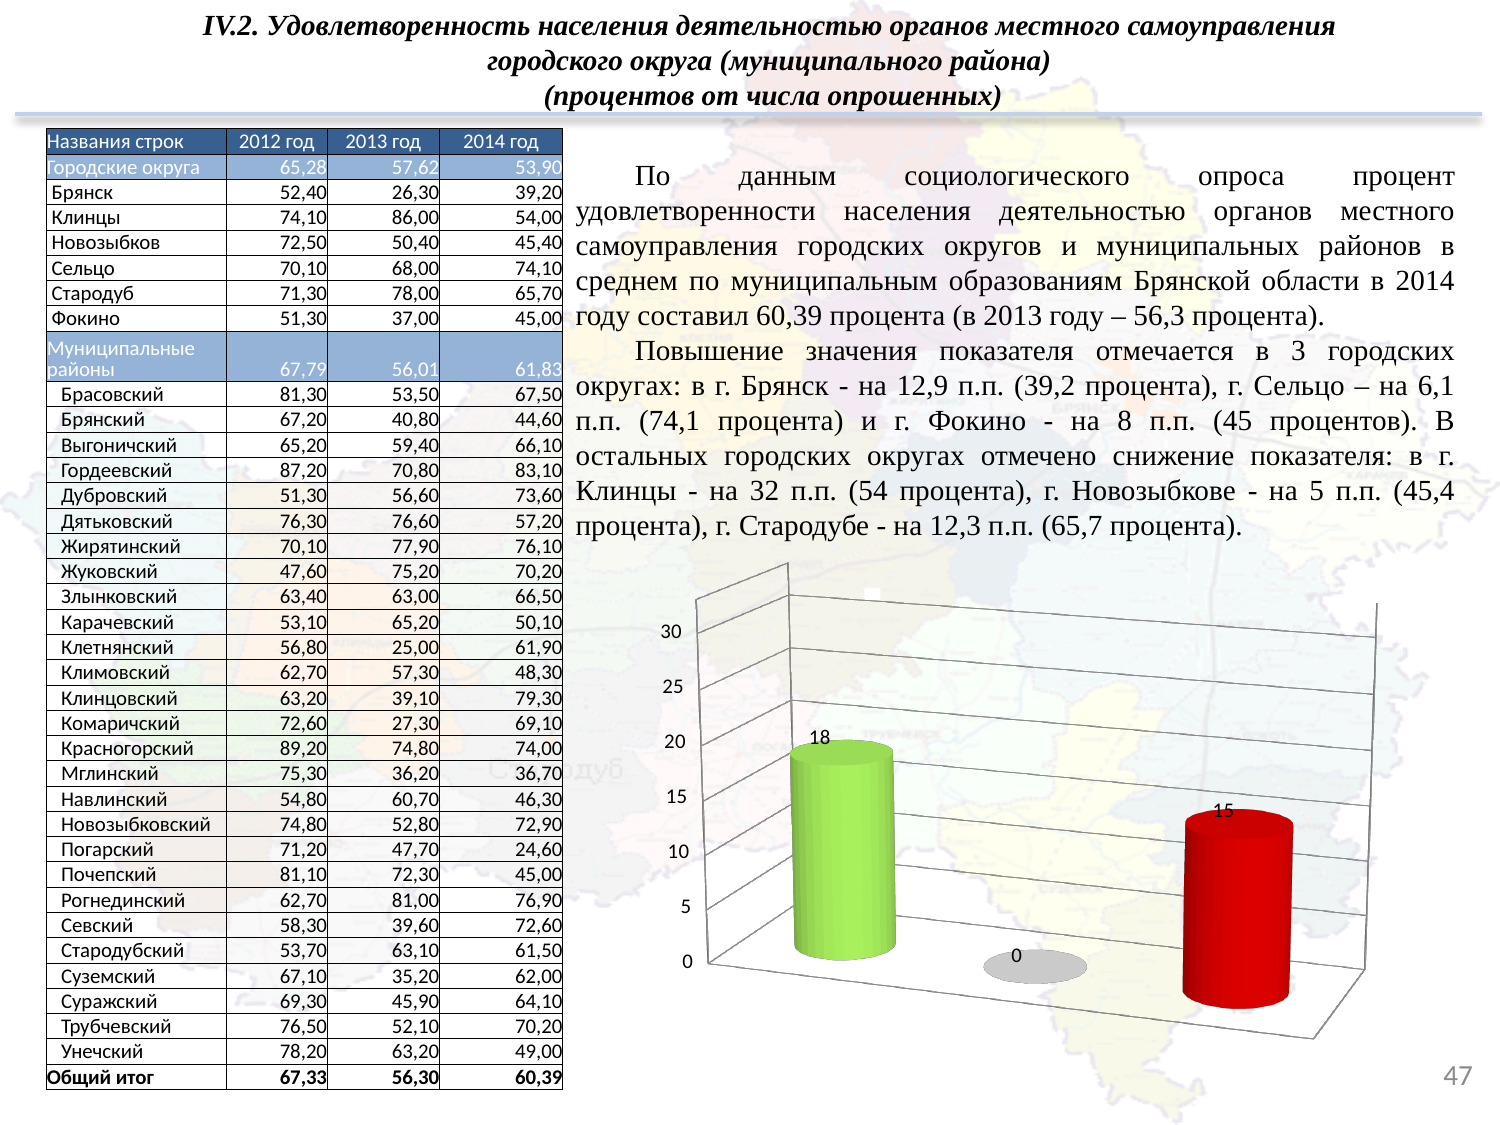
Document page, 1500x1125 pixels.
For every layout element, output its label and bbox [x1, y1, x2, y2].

table_cell [47, 1065, 226, 1089]
table_cell [47, 1039, 226, 1064]
table_cell [47, 812, 226, 836]
table_cell [227, 332, 327, 381]
table_cell [47, 1014, 226, 1038]
table_cell [328, 407, 439, 432]
table_cell [328, 964, 439, 988]
table_cell [440, 256, 562, 280]
table_cell [328, 458, 439, 482]
table_header [47, 129, 226, 154]
table_cell [328, 382, 439, 406]
table_cell [47, 155, 226, 179]
table_cell [328, 332, 439, 381]
text_box [1399, 1034, 1488, 1113]
table_cell [227, 736, 327, 760]
table_cell [328, 989, 439, 1013]
table_cell [47, 382, 226, 406]
table_cell [440, 306, 562, 331]
table_cell [440, 938, 562, 963]
table_cell [440, 812, 562, 836]
table_cell [47, 610, 226, 634]
table_cell [47, 433, 226, 457]
table_cell [440, 231, 562, 255]
table_cell [47, 509, 226, 533]
table_cell [47, 888, 226, 912]
table_cell [47, 736, 226, 760]
table_cell [328, 812, 439, 836]
table_cell [227, 534, 327, 558]
table_cell [440, 660, 562, 685]
table_cell [227, 888, 327, 912]
table_cell [227, 660, 327, 685]
table_cell [328, 180, 439, 204]
table_cell [227, 407, 327, 432]
table_cell [328, 837, 439, 861]
table_cell [328, 635, 439, 659]
table_cell [47, 787, 226, 811]
table_cell [328, 761, 439, 786]
table_cell [440, 761, 562, 786]
text_box [15, 0, 1494, 119]
text_box [563, 148, 1471, 549]
table_cell [328, 155, 439, 179]
table_cell [47, 458, 226, 482]
table_cell [440, 180, 562, 204]
table_cell [440, 711, 562, 735]
table_cell [47, 686, 226, 710]
table_cell [47, 180, 226, 204]
table_cell [328, 686, 439, 710]
table_cell [328, 483, 439, 508]
table_cell [440, 736, 562, 760]
table_cell [440, 1065, 562, 1089]
table_cell [440, 888, 562, 912]
table_cell [328, 534, 439, 558]
table_cell [328, 711, 439, 735]
table_cell [47, 584, 226, 609]
table_cell [440, 787, 562, 811]
table_cell [227, 913, 327, 937]
table_cell [440, 686, 562, 710]
table_cell [47, 407, 226, 432]
table_cell [440, 433, 562, 457]
table_cell [227, 862, 327, 887]
table_cell [227, 155, 327, 179]
table_cell [47, 862, 226, 887]
table_cell [227, 584, 327, 609]
table_cell [47, 837, 226, 861]
table_cell [440, 483, 562, 508]
table_cell [328, 888, 439, 912]
table_cell [328, 306, 439, 331]
table_cell [47, 281, 226, 305]
table_cell [328, 660, 439, 685]
table_cell [440, 458, 562, 482]
table_cell [227, 306, 327, 331]
table_cell [328, 433, 439, 457]
table_cell [328, 862, 439, 887]
table_cell [440, 584, 562, 609]
table_cell [328, 584, 439, 609]
table_cell [227, 483, 327, 508]
table_cell [227, 433, 327, 457]
table_cell [47, 256, 226, 280]
table_cell [227, 787, 327, 811]
table_cell [227, 812, 327, 836]
table_cell [328, 1065, 439, 1089]
table_cell [227, 837, 327, 861]
table_cell [47, 534, 226, 558]
table_cell [440, 534, 562, 558]
table_cell [227, 559, 327, 583]
table_cell [227, 964, 327, 988]
table_cell [227, 1014, 327, 1038]
table_cell [227, 231, 327, 255]
table_cell [47, 761, 226, 786]
table_cell [227, 205, 327, 230]
table_cell [328, 1014, 439, 1038]
table_cell [47, 913, 226, 937]
table_cell [227, 509, 327, 533]
table_cell [227, 938, 327, 963]
table_cell [440, 1039, 562, 1064]
table_cell [440, 407, 562, 432]
table_cell [227, 989, 327, 1013]
table_cell [47, 231, 226, 255]
table_cell [440, 964, 562, 988]
table_cell [227, 761, 327, 786]
table_cell [227, 281, 327, 305]
table_cell [440, 205, 562, 230]
table_cell [227, 1065, 327, 1089]
table_cell [440, 155, 562, 179]
table_header [440, 129, 562, 154]
table_header [328, 129, 439, 154]
table_cell [227, 610, 327, 634]
table_cell [440, 837, 562, 861]
table_cell [328, 509, 439, 533]
table_cell [227, 180, 327, 204]
table_cell [440, 559, 562, 583]
table_cell [227, 382, 327, 406]
table_cell [47, 205, 226, 230]
table_cell [328, 913, 439, 937]
table_cell [47, 989, 226, 1013]
table_cell [47, 483, 226, 508]
table_cell [227, 711, 327, 735]
table_cell [227, 1039, 327, 1064]
table_cell [227, 635, 327, 659]
table_cell [328, 231, 439, 255]
table_cell [227, 686, 327, 710]
table_cell [47, 938, 226, 963]
table_cell [440, 610, 562, 634]
table_cell [47, 964, 226, 988]
table_cell [47, 660, 226, 685]
table_cell [328, 610, 439, 634]
table_header [227, 129, 327, 154]
table_cell [328, 787, 439, 811]
table_cell [47, 306, 226, 331]
table_cell [47, 559, 226, 583]
chart [597, 562, 1407, 1055]
table_cell [440, 862, 562, 887]
table_cell [440, 1014, 562, 1038]
table_cell [440, 382, 562, 406]
table_cell [47, 711, 226, 735]
table_cell [227, 458, 327, 482]
table_cell [47, 635, 226, 659]
table_cell [328, 1039, 439, 1064]
table_cell [328, 281, 439, 305]
table_cell [440, 332, 562, 381]
table_cell [328, 559, 439, 583]
table_cell [328, 256, 439, 280]
table_cell [47, 332, 226, 381]
table_cell [440, 509, 562, 533]
table_cell [328, 736, 439, 760]
table_cell [440, 281, 562, 305]
table_cell [440, 635, 562, 659]
table_cell [227, 256, 327, 280]
table_cell [440, 989, 562, 1013]
table_cell [328, 938, 439, 963]
table_cell [440, 913, 562, 937]
table_cell [328, 205, 439, 230]
